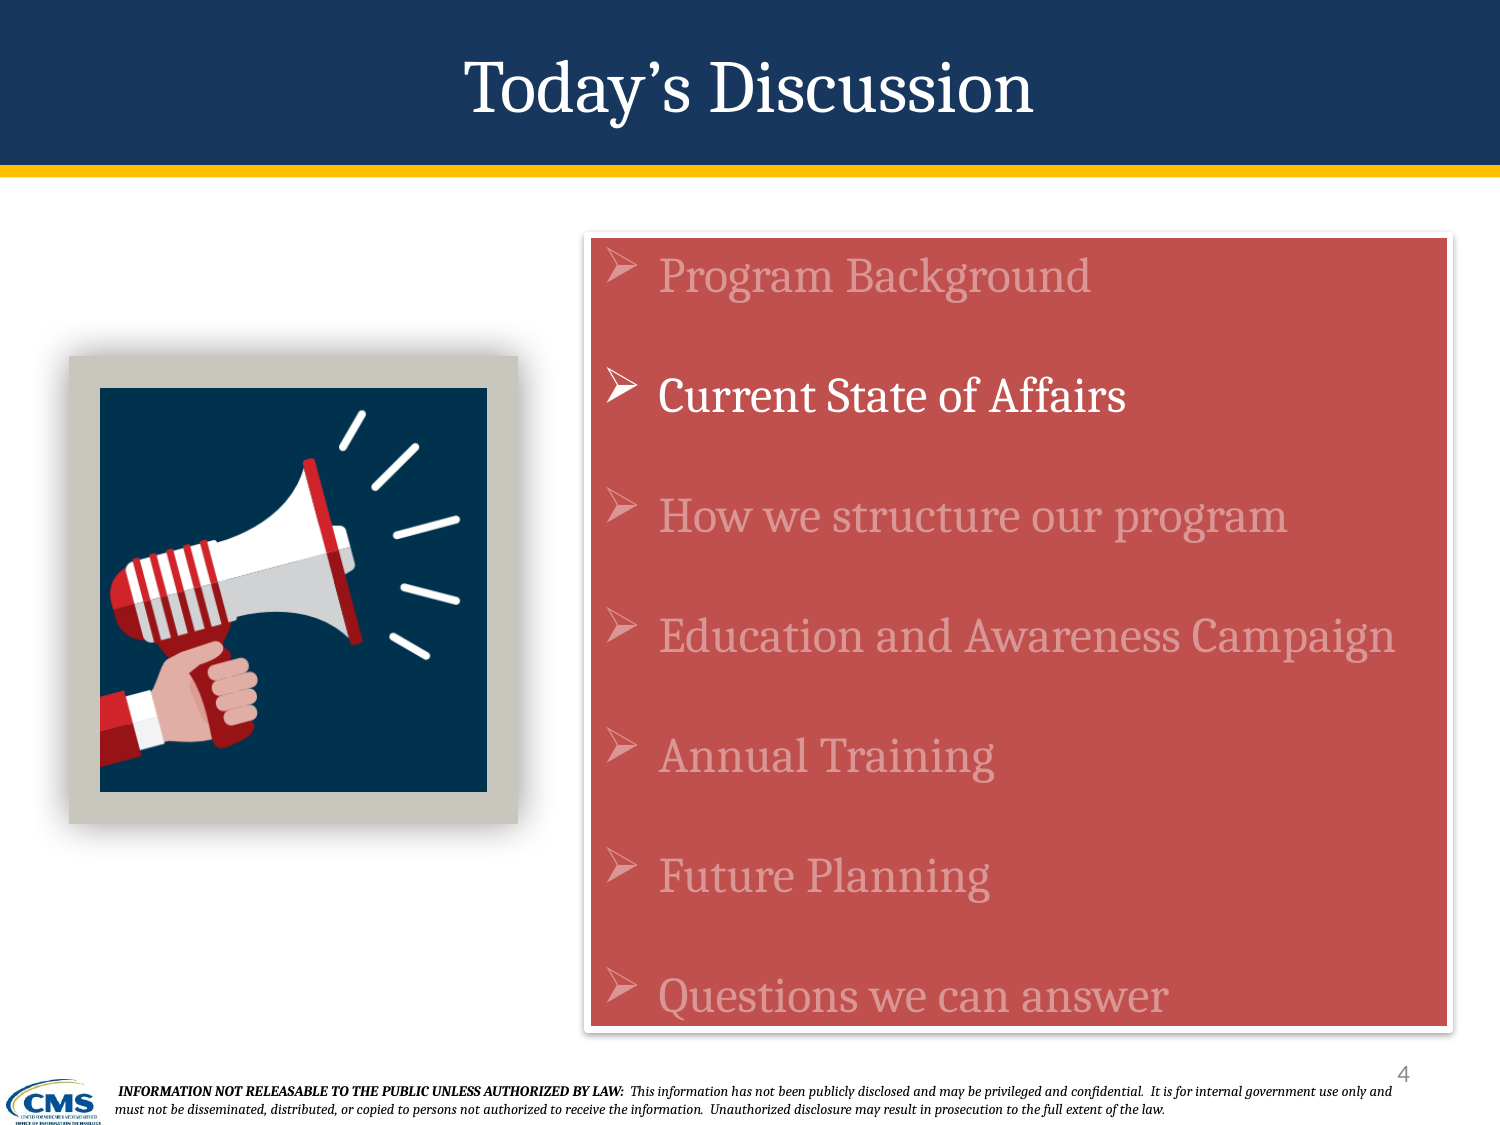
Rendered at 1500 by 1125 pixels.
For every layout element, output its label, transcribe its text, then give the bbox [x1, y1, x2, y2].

text_box INFORMATION NOT RELEASABLE TO THE PUBLIC UNLESS AUTHORIZED BY LAW: This information has not been publicly disclosed and may be privileged and confidential. It is for internal government use only and must not be disseminated, distributed, or copied to persons not authorized to receive the information. Unauthorized disclosure may result in prosecution to the full extent of the law. [100, 1074, 1413, 1125]
picture [99, 387, 488, 793]
title Today’s Discussion [0, 0, 1500, 165]
text_box Program Background Current State of Affairs How we structure our program Education and Awareness Campaign Annual Training Future Planning Questions we can answer [584, 232, 1453, 1033]
picture [5, 1079, 101, 1125]
slide_number 4 [1074, 1042, 1425, 1103]
